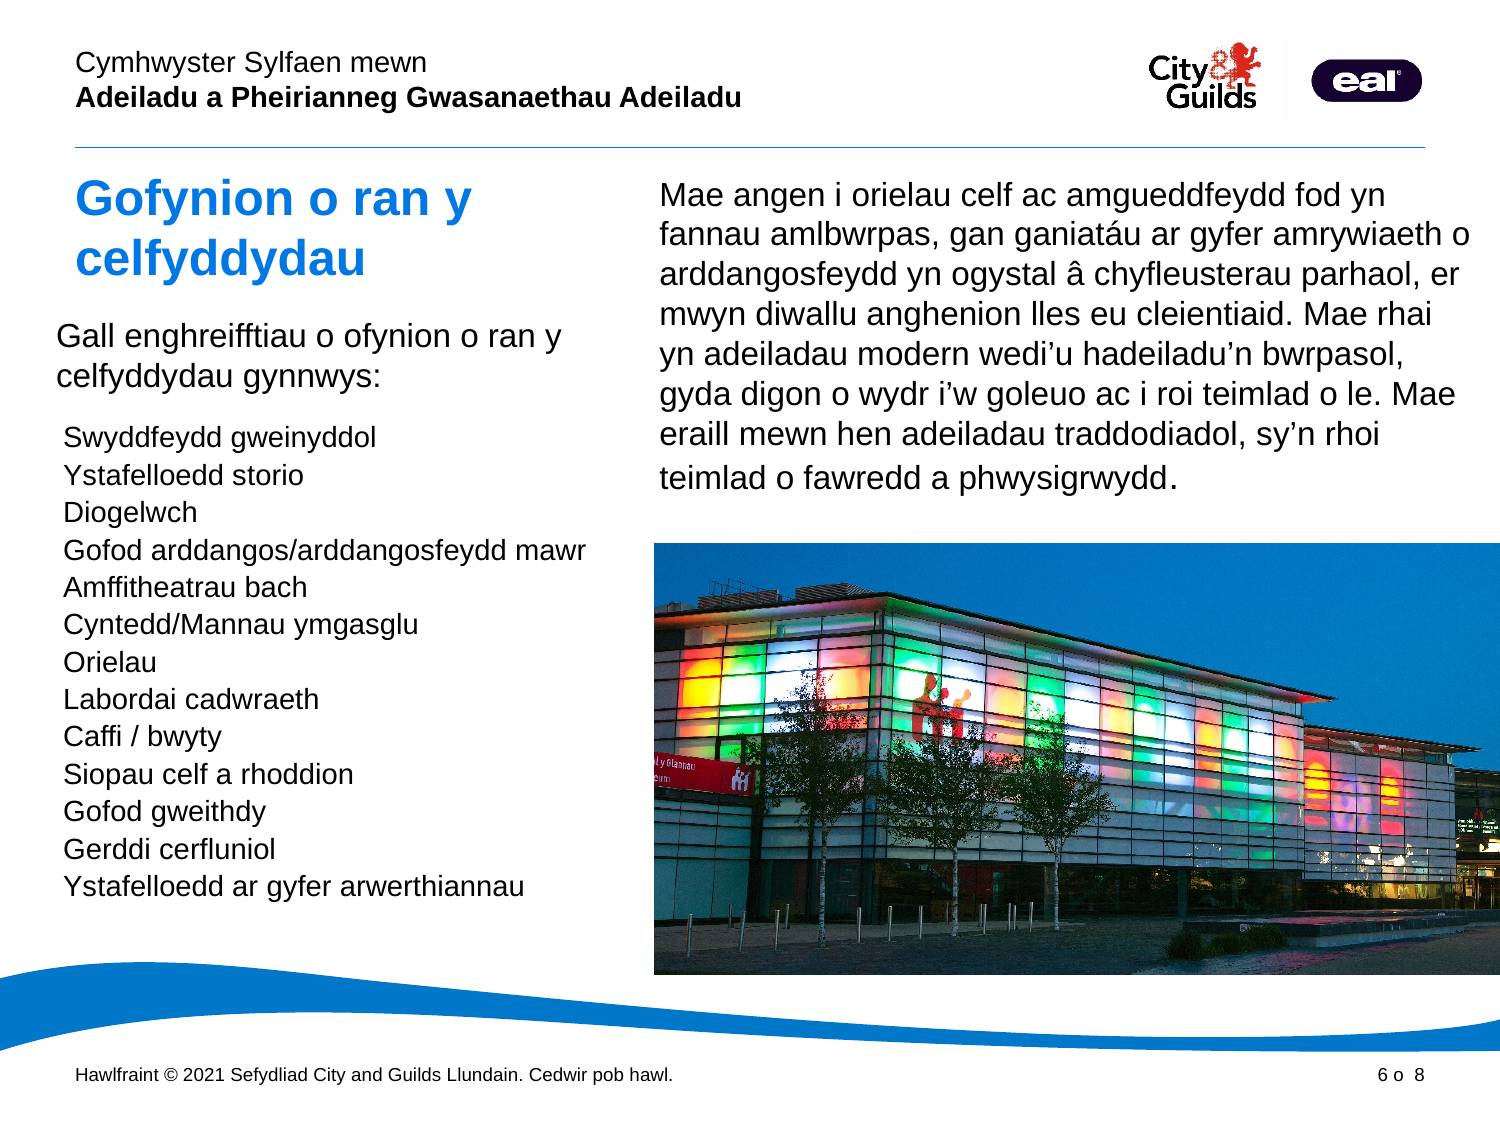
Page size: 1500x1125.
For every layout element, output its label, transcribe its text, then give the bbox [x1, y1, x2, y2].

picture [654, 543, 1500, 975]
text_box Mae angen i orielau celf ac amgueddfeydd fod yn fannau amlbwrpas, gan ganiatáu ar gyfer amrywiaeth o arddangosfeydd yn ogystal â chyfleusterau parhaol, er mwyn diwallu anghenion lles eu cleientiaid. Mae rhai yn adeiladau modern wedi’u hadeiladu’n bwrpasol, gyda digon o wydr i’w goleuo ac i roi teimlad o le. Mae eraill mewn hen adeiladau traddodiadol, sy’n rhoi teimlad o fawredd a phwysigrwydd. [644, 165, 1490, 505]
picture [1494, 738, 1500, 745]
list Swyddfeydd gweinyddol Ystafelloedd storio Diogelwch Gofod arddangos/arddangosfeydd mawr Amffitheatrau bach Cyntedd/Mannau ymgasglu Orielau Labordai cadwraeth Caffi / bwyty Siopau celf a rhoddion Gofod gweithdy Gerddi cerfluniol Ystafelloedd ar gyfer arwerthiannau [62, 416, 644, 1029]
picture [1149, 38, 1422, 121]
text_box Gall enghreifftiau o ofynion o ran y celfyddydau gynnwys: [41, 306, 609, 402]
title Gofynion o ran y celfyddydau [74, 165, 644, 229]
